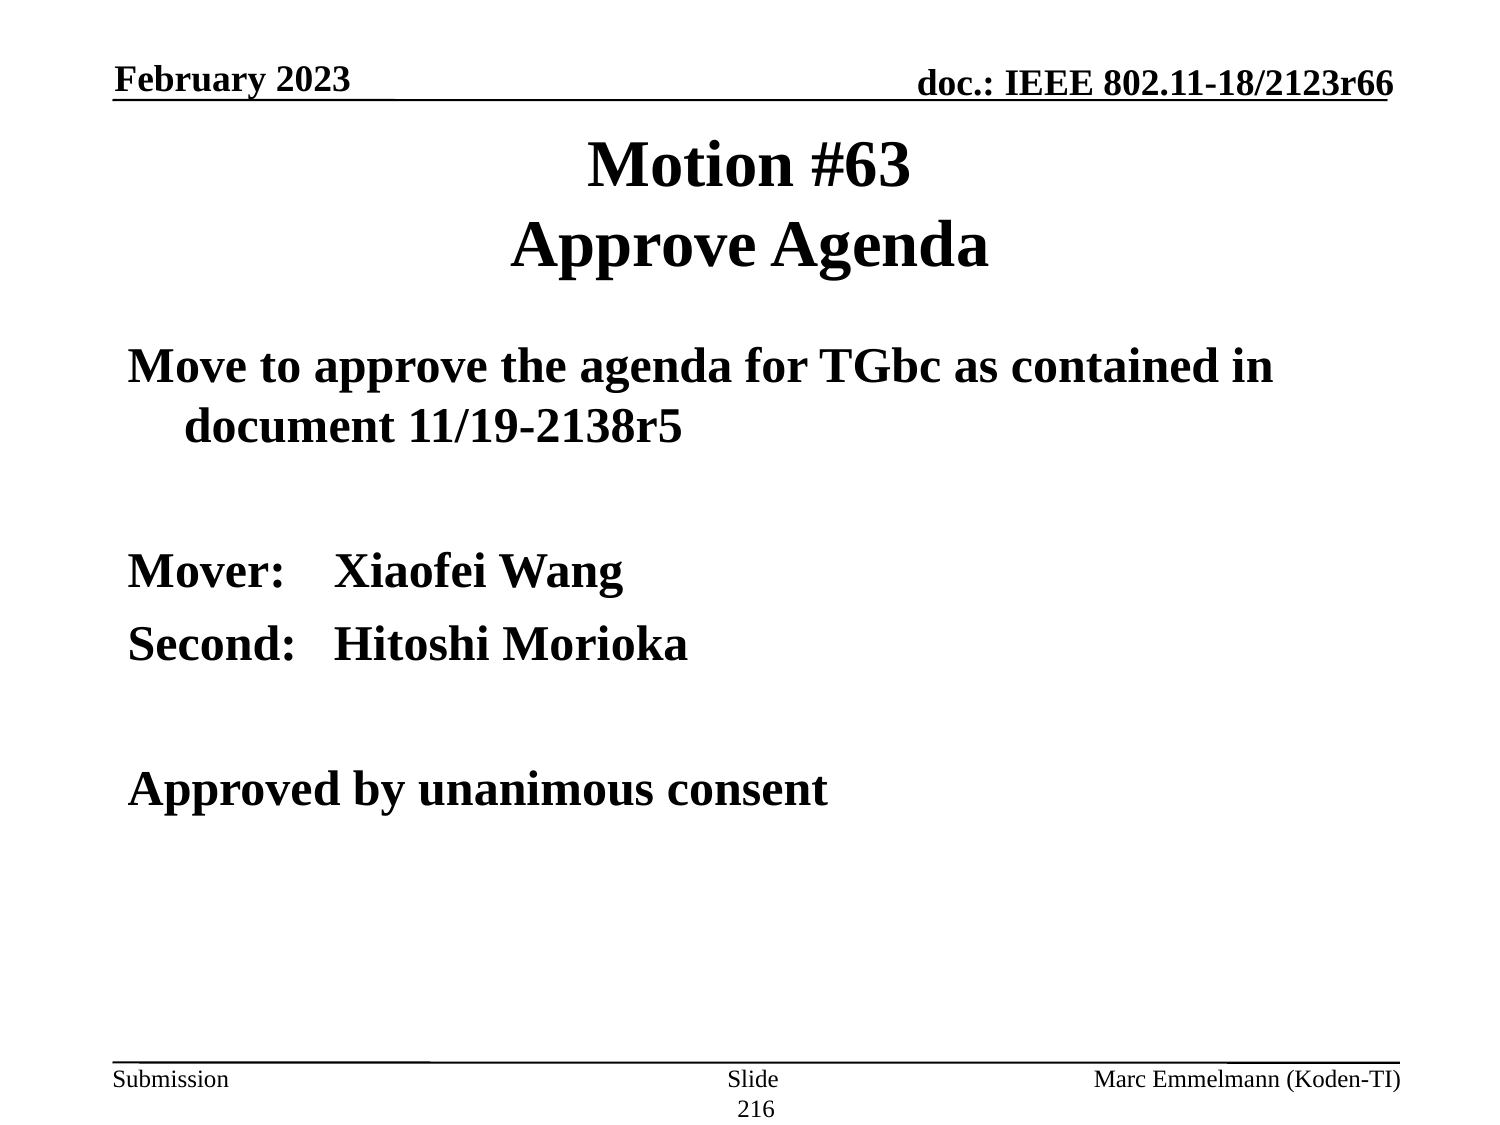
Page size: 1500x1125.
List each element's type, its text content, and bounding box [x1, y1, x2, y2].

slide_number Slide 216 [712, 1061, 800, 1123]
list Move to approve the agenda for TGbc as contained in document 11/19-2138r5 Mover: Xiaofei Wang Second: Hitoshi Morioka Approved by unanimous consent [112, 324, 1388, 1000]
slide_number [114, 54, 423, 100]
title Motion #63 Approve Agenda [112, 112, 1388, 288]
footer Marc Emmelmann (Koden-TI) [878, 1061, 1402, 1093]
